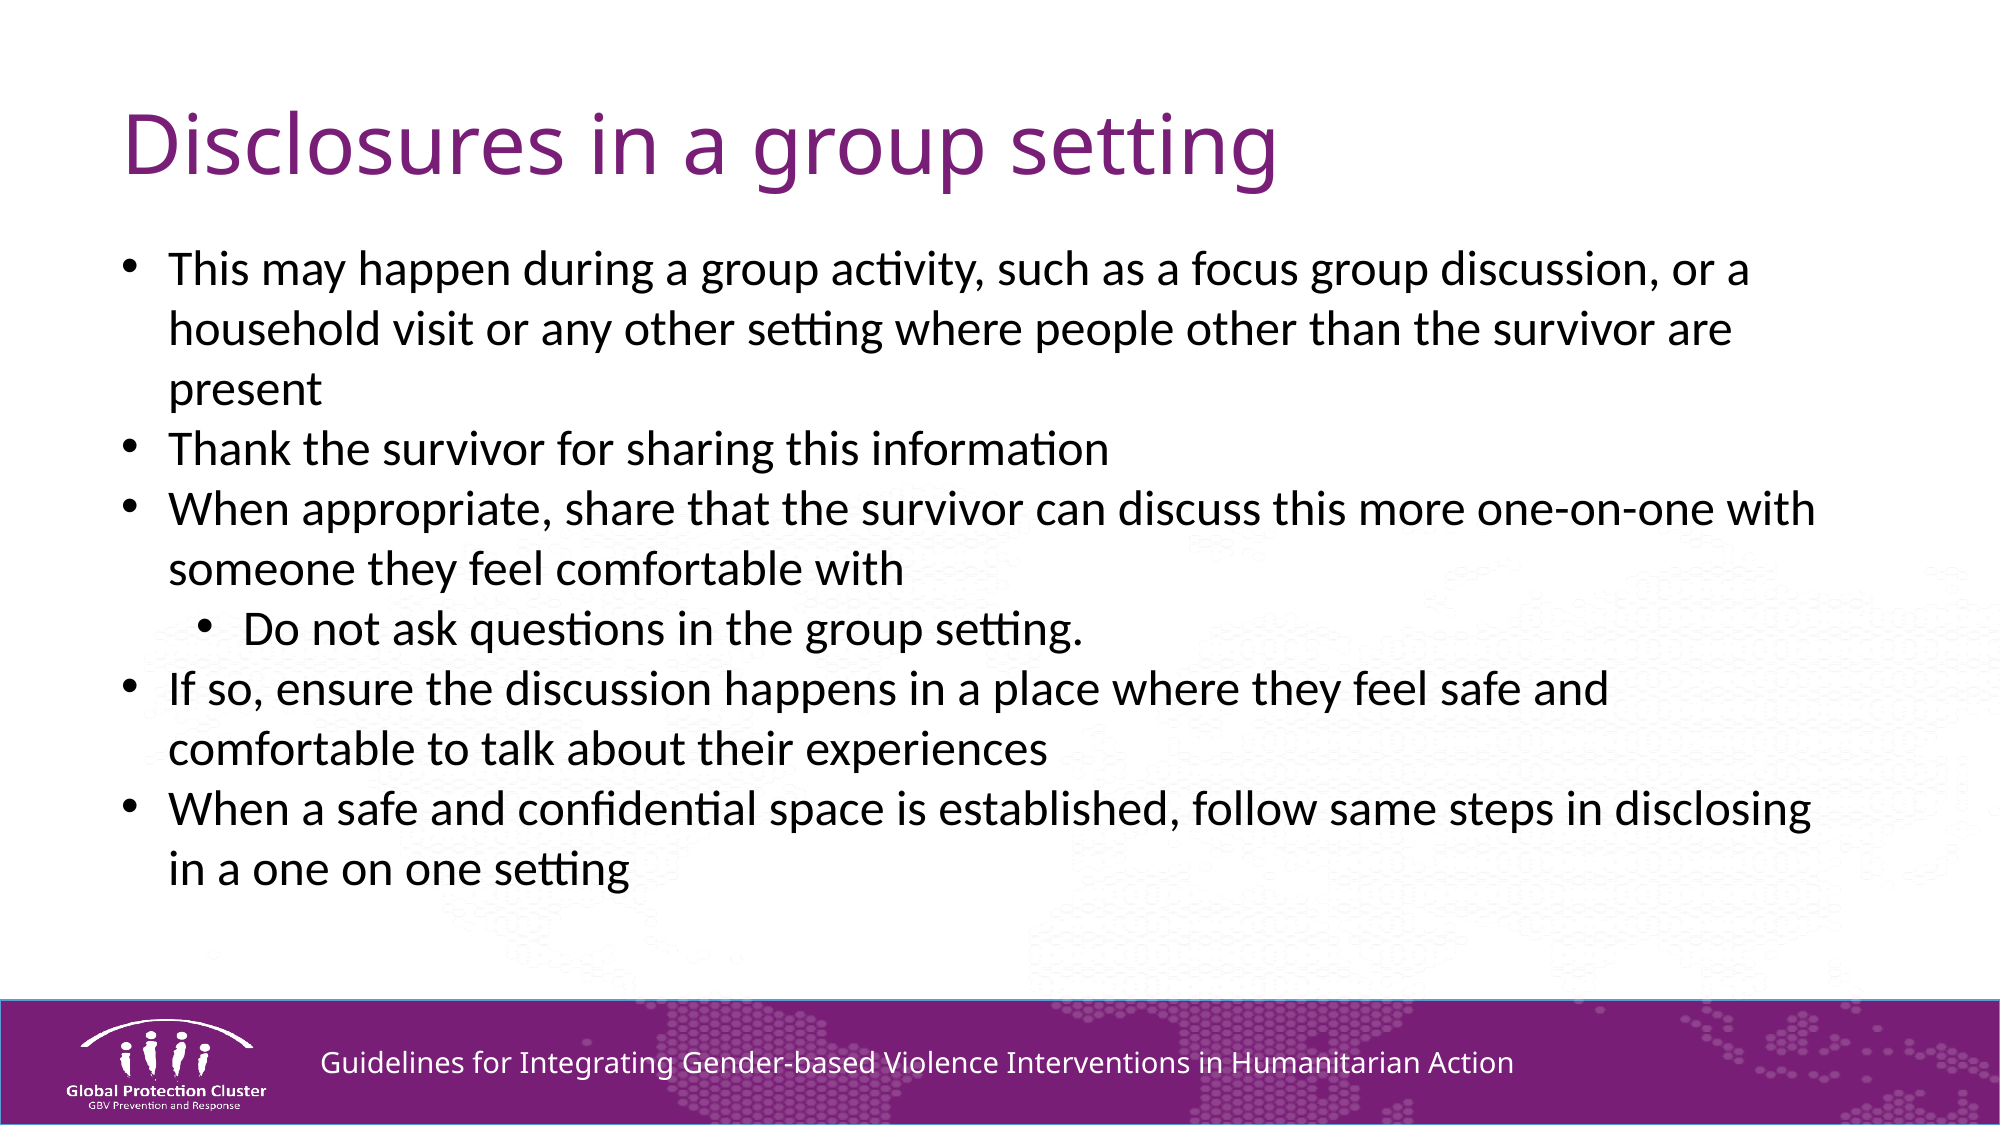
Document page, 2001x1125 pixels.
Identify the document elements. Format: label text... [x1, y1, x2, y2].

title Disclosures in a group setting [106, 94, 1350, 227]
picture [56, 254, 2001, 1125]
text_box This may happen during a group activity, such as a focus group discussion, or a household visit or any other setting where people other than the survivor are present Thank the survivor for sharing this information When appropriate, share that the survivor can discuss this more one-on-one with someone they feel comfortable with Do not ask questions in the group setting. If so, ensure the discussion happens in a place where they feel safe and comfortable to talk about their experiences When a safe and confidential space is established, follow same steps in disclosing in a one on one setting [106, 227, 1840, 903]
